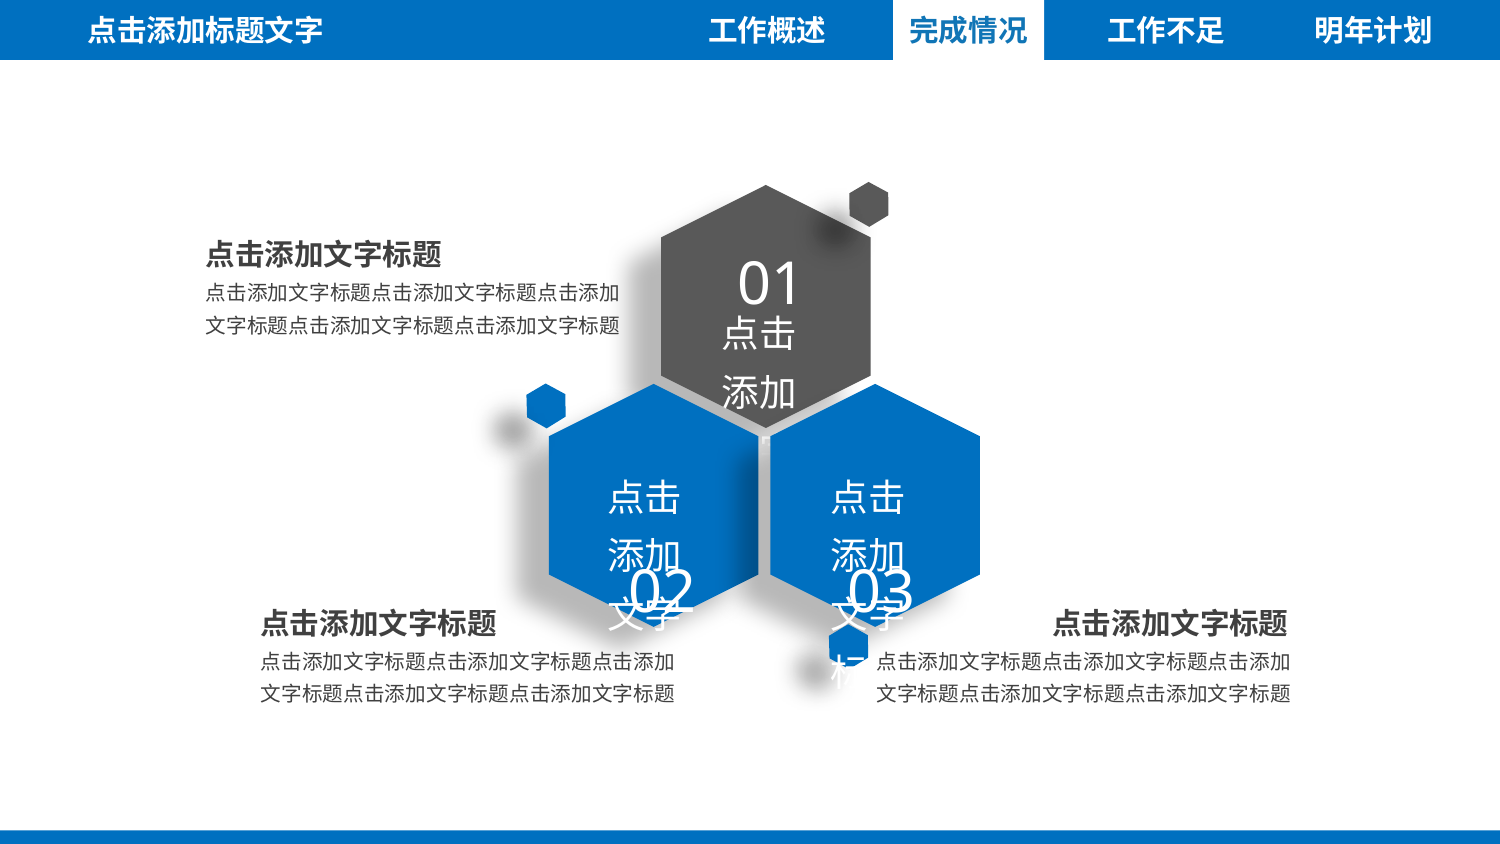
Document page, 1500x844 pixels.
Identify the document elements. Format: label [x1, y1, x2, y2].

text_box [0, 0, 1500, 844]
